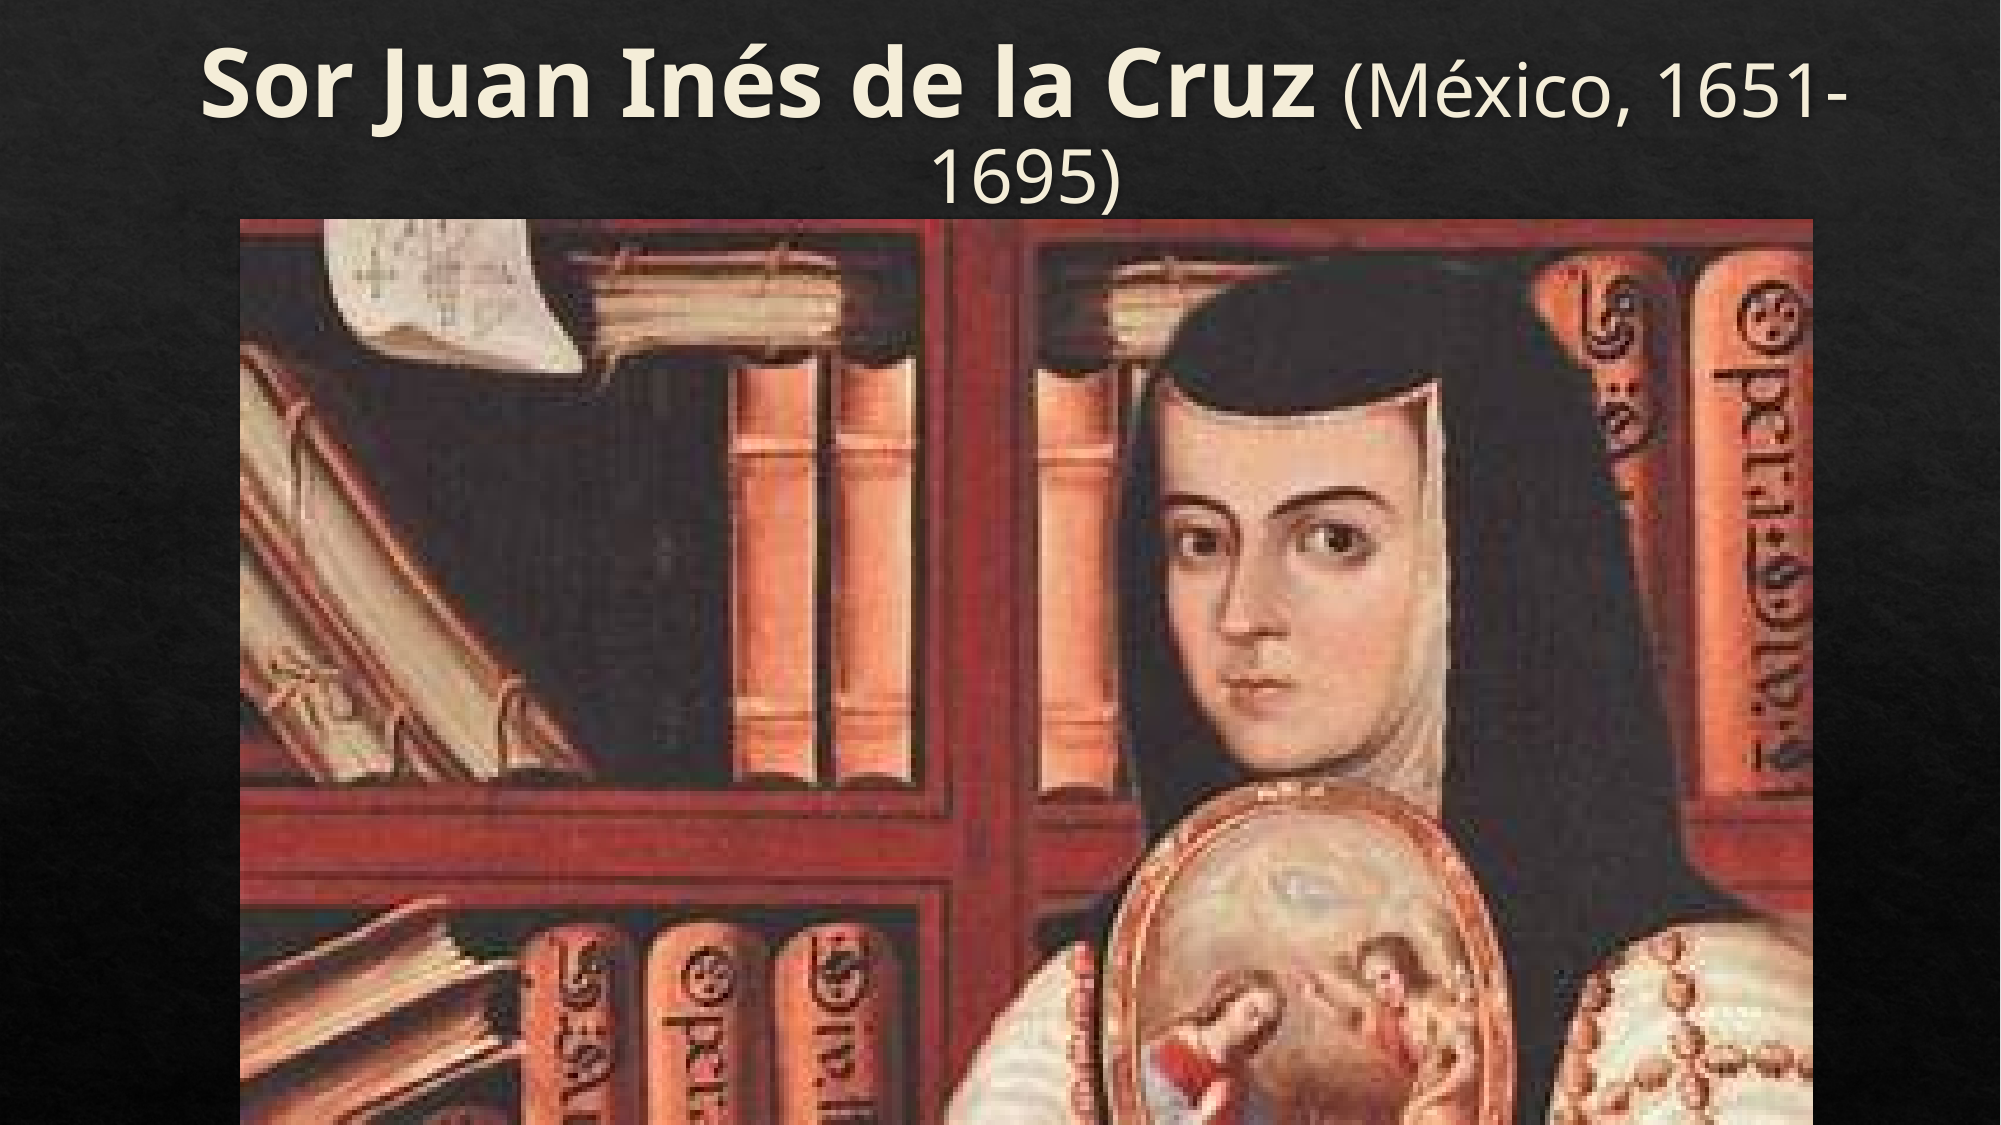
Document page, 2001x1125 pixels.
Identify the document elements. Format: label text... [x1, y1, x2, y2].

title Sor Juan Inés de la Cruz (México, 1651-1695) [175, 24, 1874, 231]
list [240, 219, 1813, 1125]
